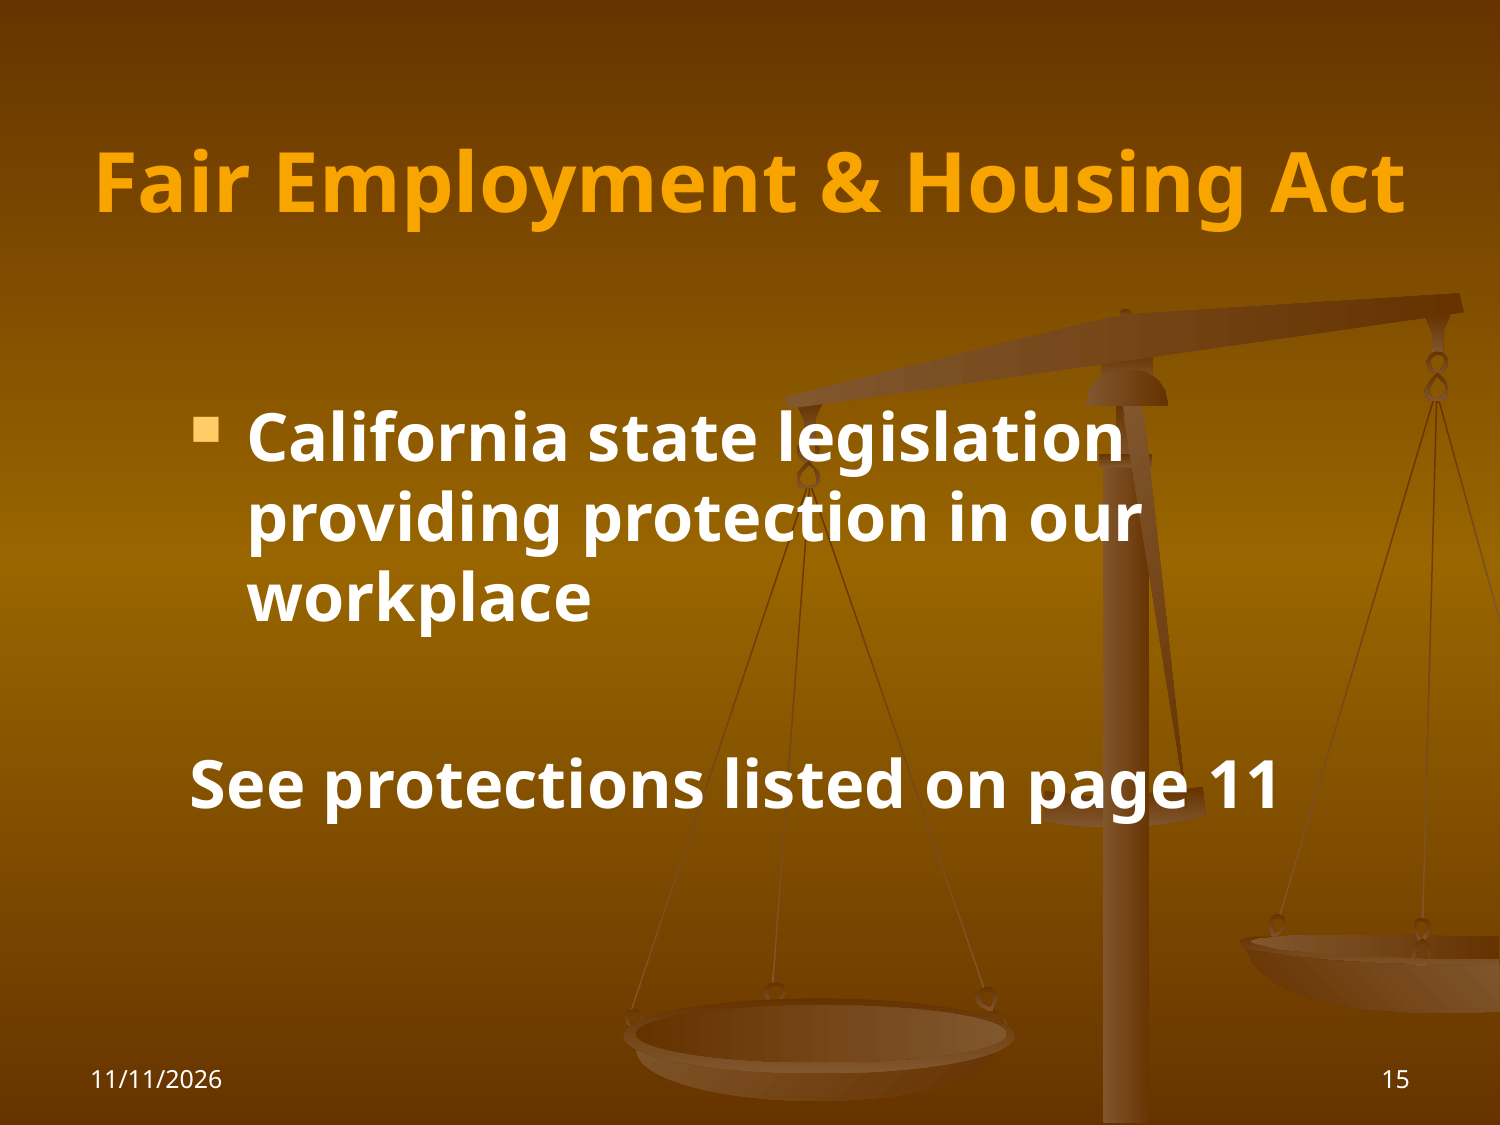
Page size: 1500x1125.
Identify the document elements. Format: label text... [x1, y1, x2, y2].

slide_number 15 [1074, 1029, 1426, 1106]
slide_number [74, 1029, 426, 1106]
list California state legislation providing protection in our workplace See protections listed on page 11 [174, 387, 1376, 888]
title Fair Employment & Housing Act [74, 99, 1426, 259]
